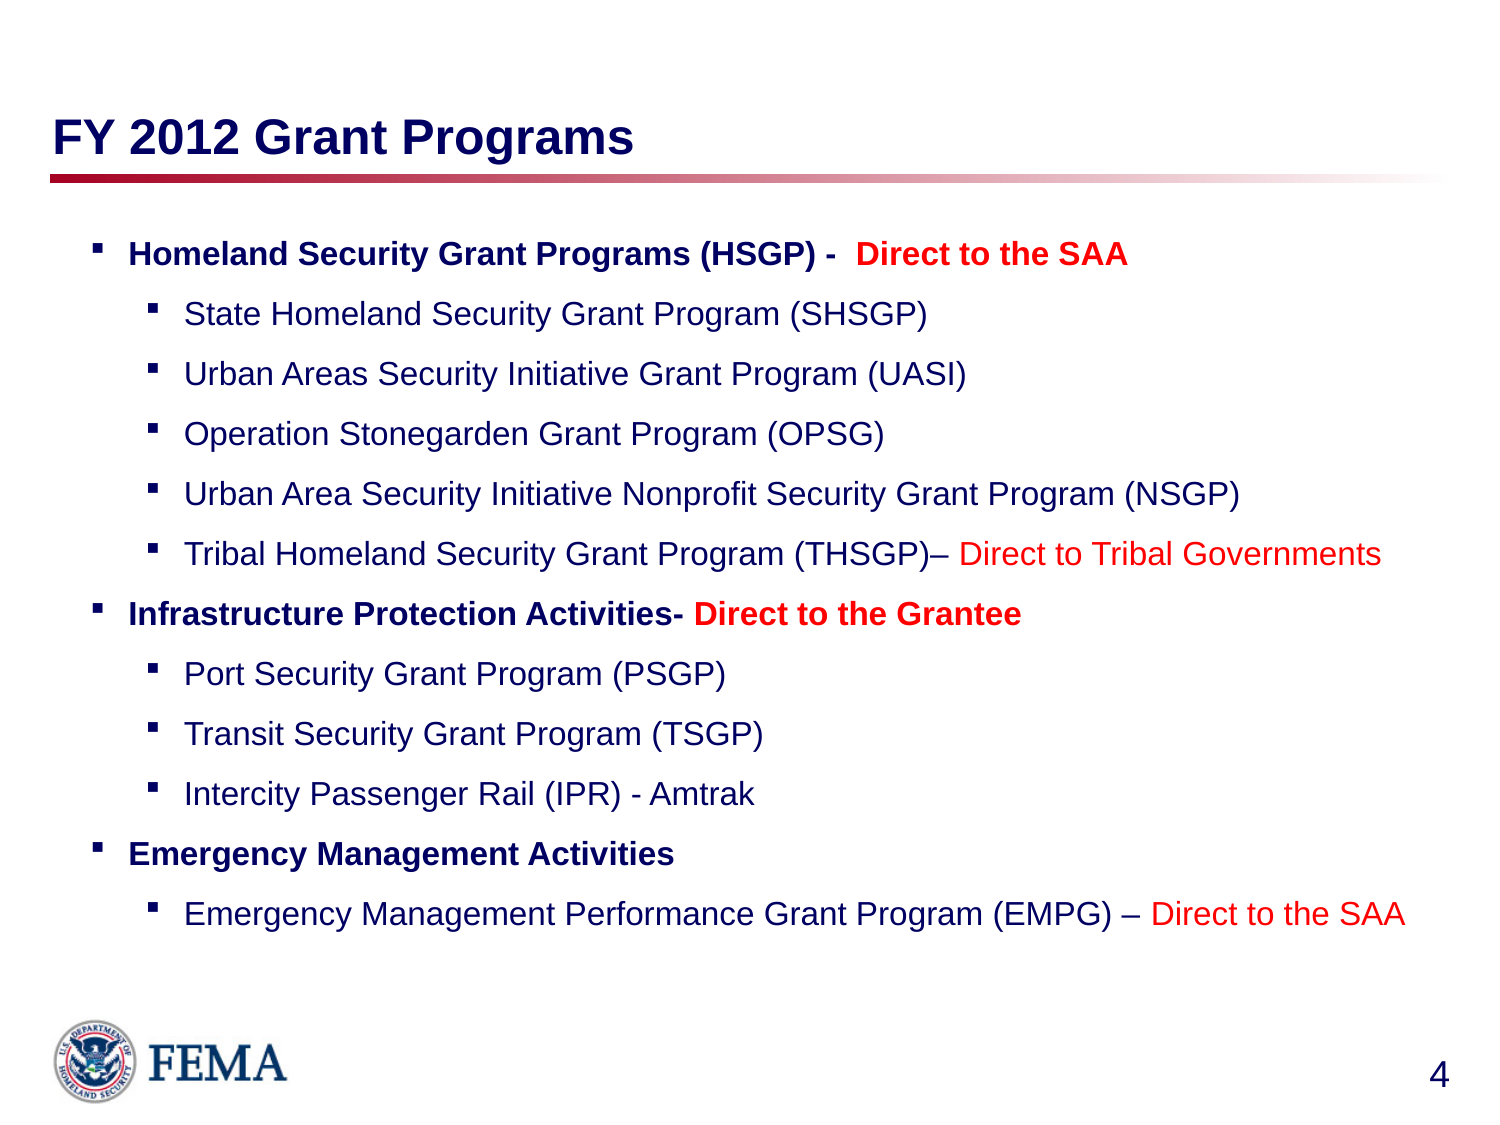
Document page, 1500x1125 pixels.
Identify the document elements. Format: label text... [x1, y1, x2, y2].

slide_number 4 [1099, 1024, 1451, 1103]
picture [51, 1017, 290, 1106]
list Homeland Security Grant Programs (HSGP) - Direct to the SAA State Homeland Security Grant Program (SHSGP) Urban Areas Security Initiative Grant Program (UASI) Operation Stonegarden Grant Program (OPSG) Urban Area Security Initiative Nonprofit Security Grant Program (NSGP) Tribal Homeland Security Grant Program (THSGP)– Direct to Tribal Governments Infrastructure Protection Activities- Direct to the Grantee Port Security Grant Program (PSGP) Transit Security Grant Program (TSGP) Intercity Passenger Rail (IPR) - Amtrak Emergency Management Activities Emergency Management Performance Grant Program (EMPG) – Direct to the SAA [74, 224, 1426, 968]
title FY 2012 Grant Programs [36, 0, 1435, 173]
